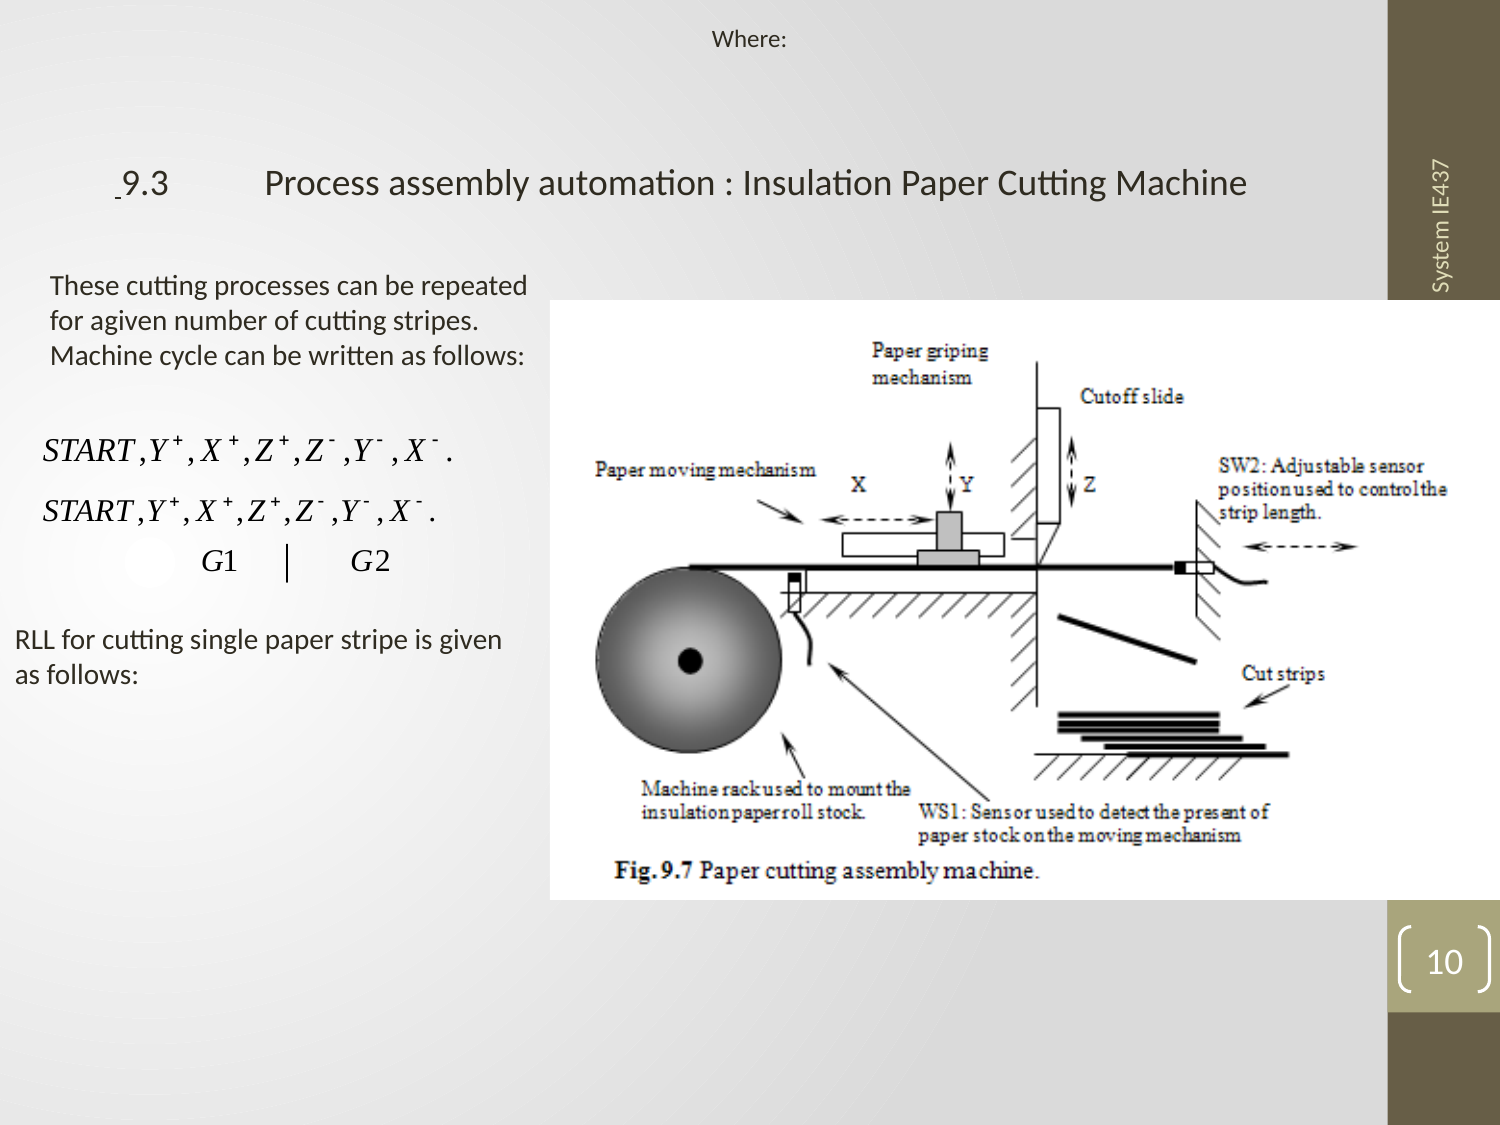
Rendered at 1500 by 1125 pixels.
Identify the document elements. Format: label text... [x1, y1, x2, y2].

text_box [36, 486, 440, 588]
picture [549, 299, 1500, 901]
text_box RLL for cutting single paper stripe is given as follows: [0, 613, 538, 698]
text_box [36, 424, 459, 476]
slide_number Automatic Control System IE437 [1408, 100, 1469, 292]
text_box Where: [697, 15, 803, 60]
text_box These cutting processes can be repeated for agiven number of cutting stripes. Machine cycle can be written as follows: [35, 258, 573, 429]
text_box 9.3 Process assembly automation : Insulation Paper Cutting Machine [24, 150, 1450, 211]
slide_number 10 [1397, 925, 1492, 994]
text_box [99, 550, 546, 601]
